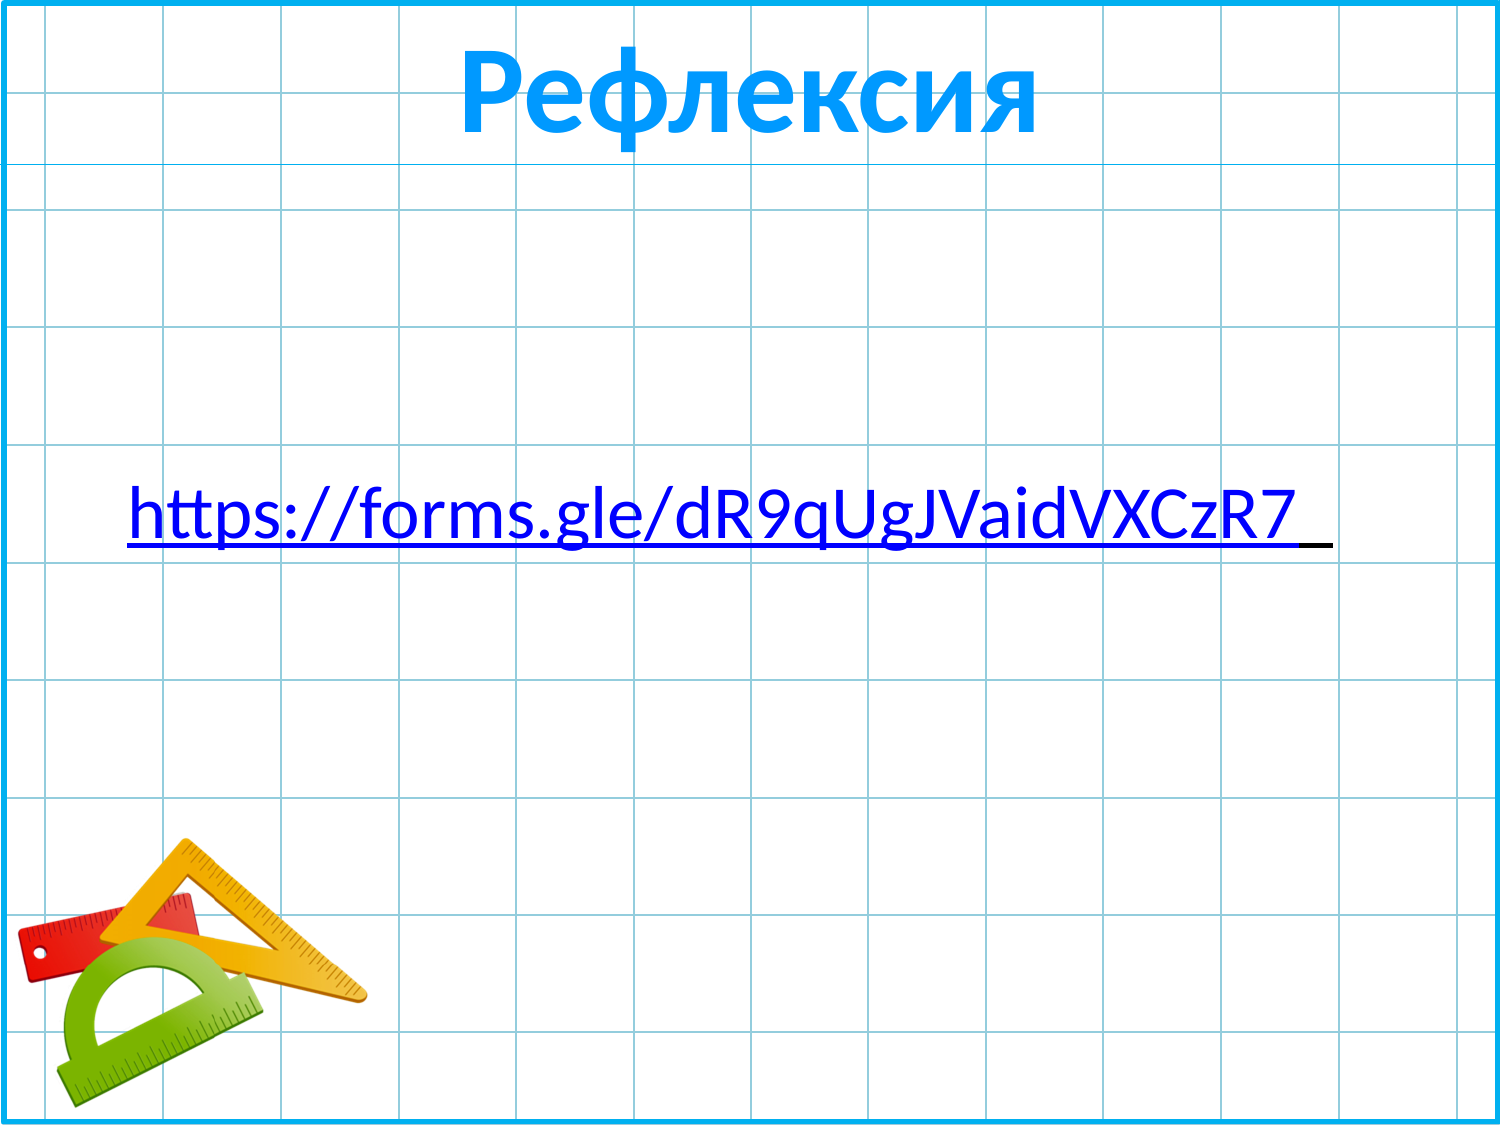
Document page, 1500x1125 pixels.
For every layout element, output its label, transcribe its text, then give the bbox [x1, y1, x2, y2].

text_box Рефлексия [0, 0, 1500, 165]
picture [8, 166, 1494, 1118]
text_box https://forms.gle/dR9qUgJVaidVXCzR7 [41, 456, 1453, 561]
